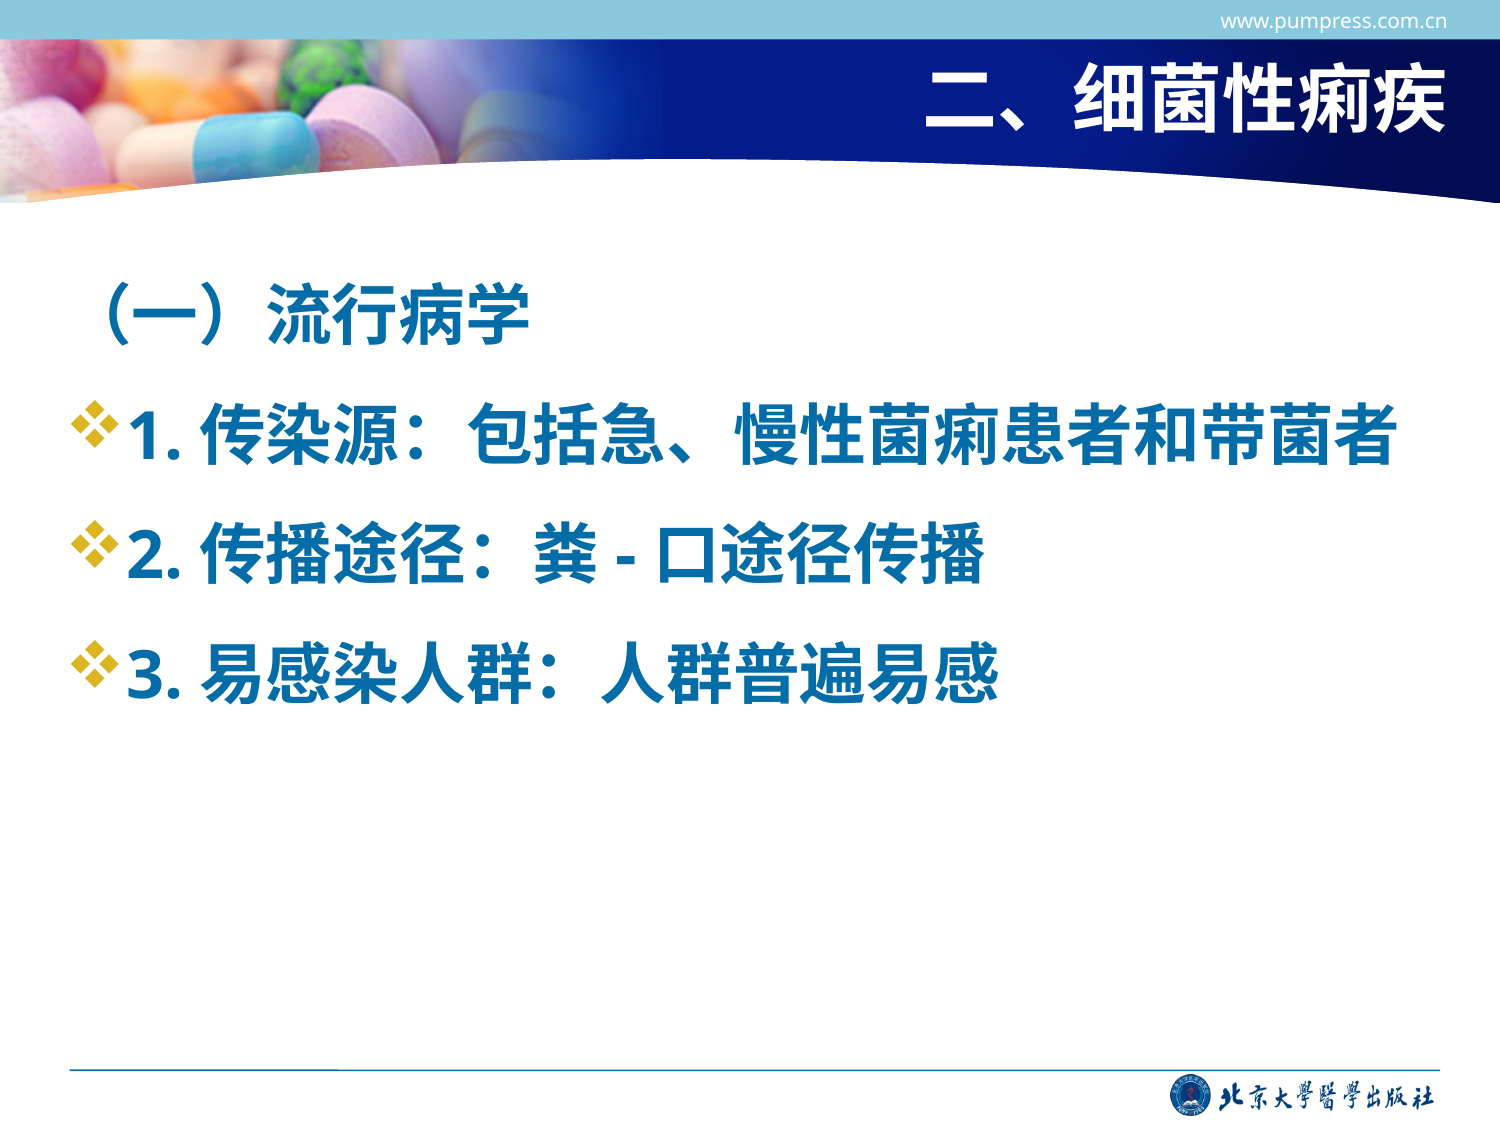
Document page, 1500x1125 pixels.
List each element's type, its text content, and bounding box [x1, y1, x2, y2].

text_box www.pumpress.com.cn [1024, 0, 1463, 38]
picture [1170, 1074, 1436, 1118]
title 二、细菌性痢疾 [137, 49, 1463, 143]
list （一）流行病学 1.传染源：包括急、慢性菌痢患者和带菌者 2.传播途径：粪-口途径传播 3.易感染人群：人群普遍易感 [49, 224, 1463, 1026]
picture [0, 40, 1500, 203]
